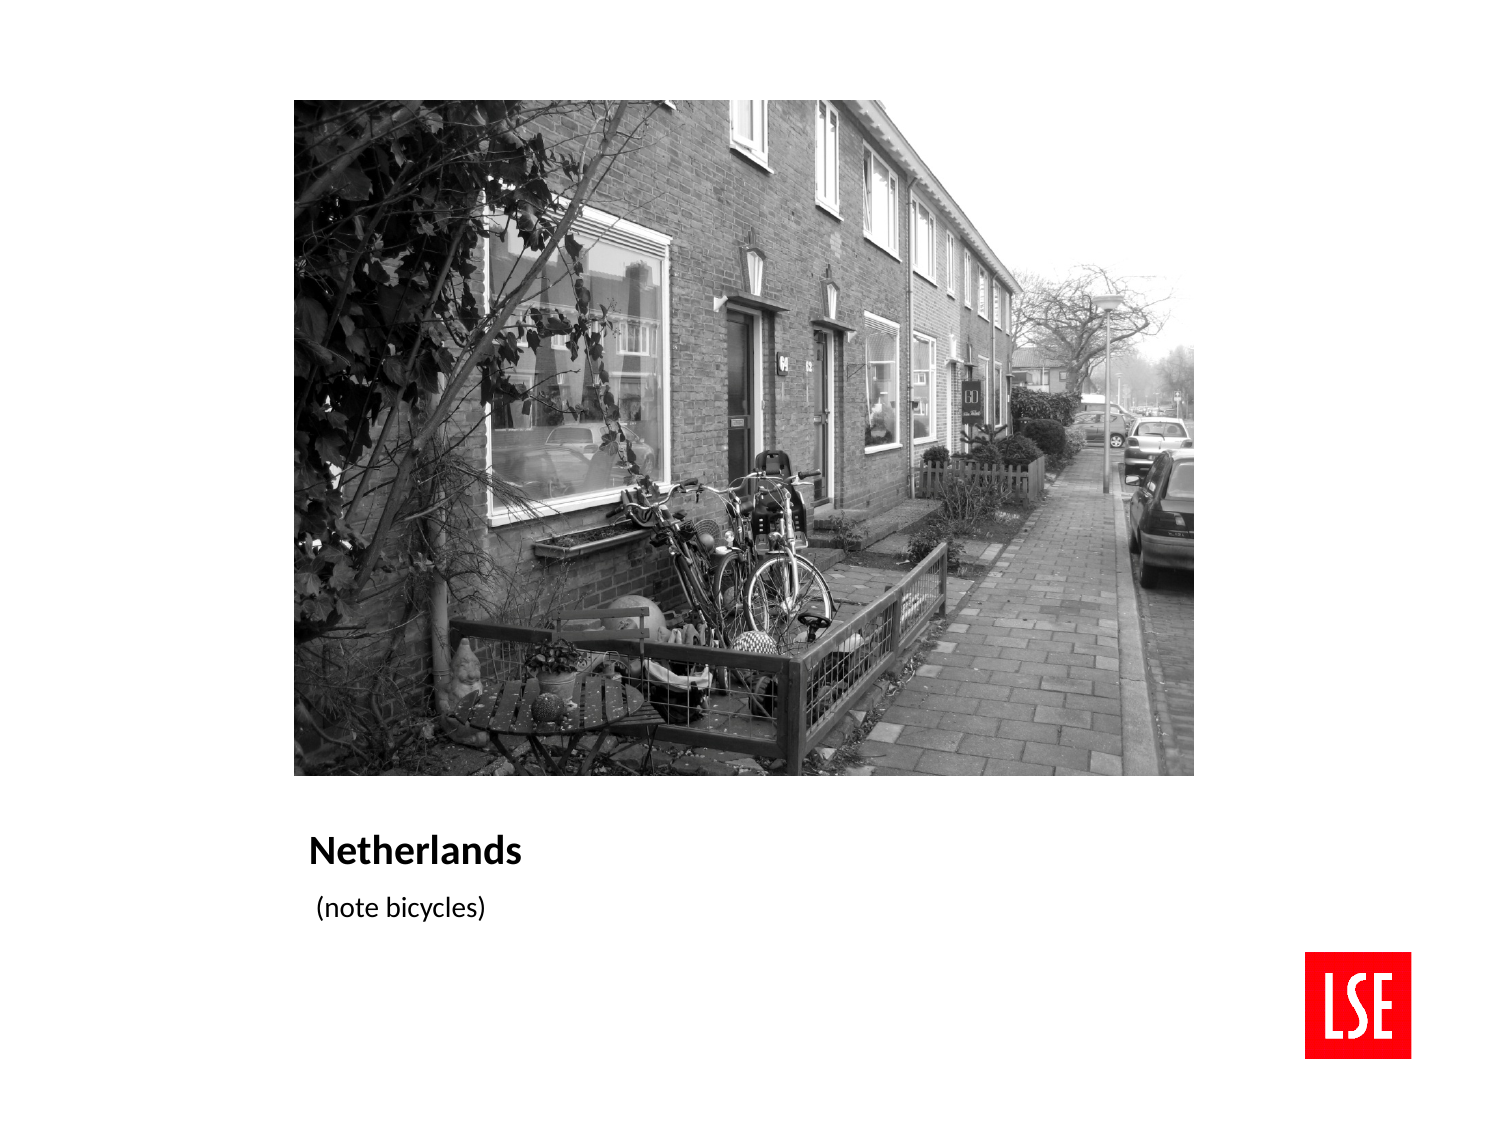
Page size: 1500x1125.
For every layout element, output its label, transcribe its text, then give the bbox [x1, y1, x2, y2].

picture [293, 100, 1195, 776]
picture [1304, 952, 1412, 1059]
list (note bicycles) [294, 880, 1194, 1013]
title Netherlands [294, 787, 1194, 880]
